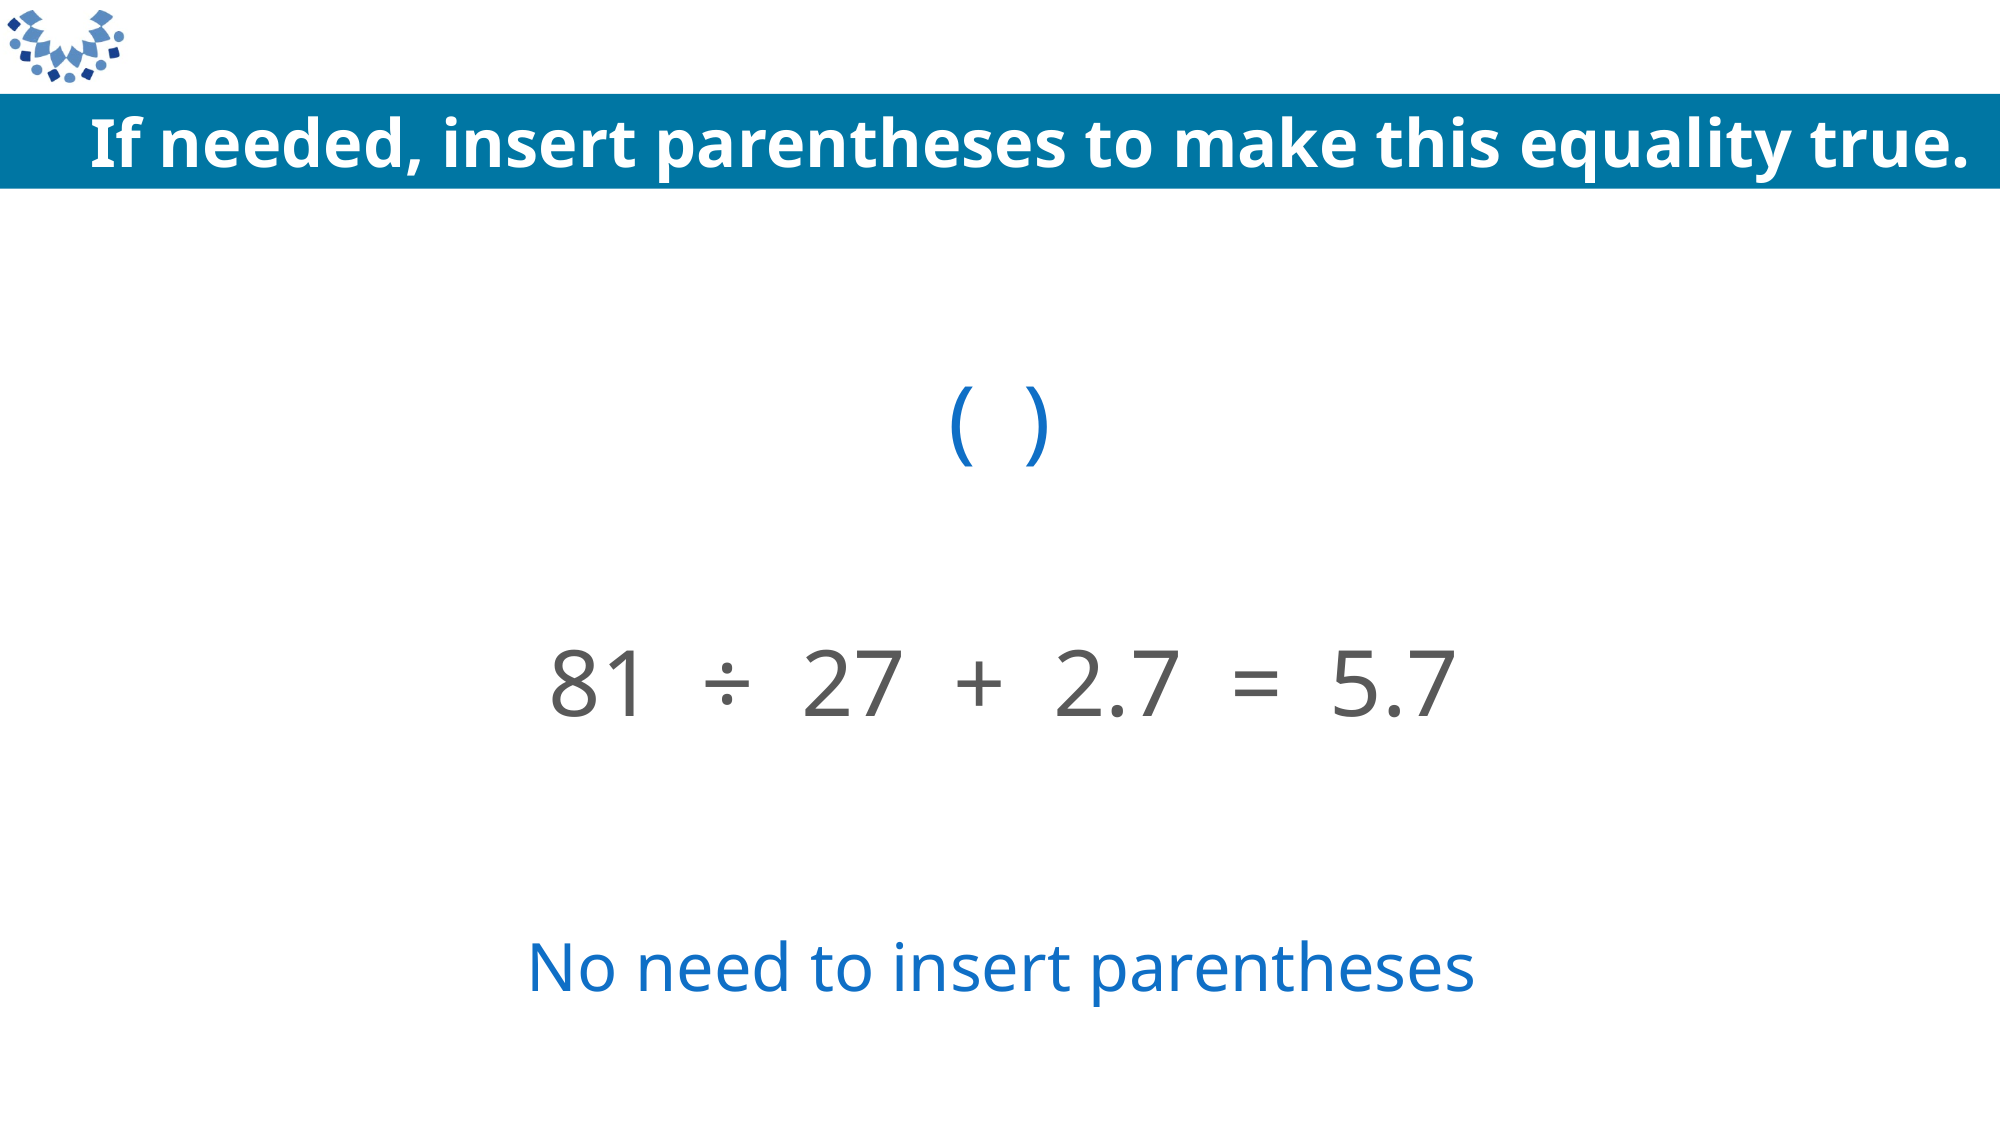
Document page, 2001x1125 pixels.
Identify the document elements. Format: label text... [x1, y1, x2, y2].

text_box No need to insert parentheses [2, 917, 2000, 1012]
text_box ( ) [933, 353, 1067, 479]
picture [0, 10, 129, 87]
text_box If needed, insert parentheses to make this equality true. [0, 93, 2000, 189]
text_box 81 ÷ 27 + 2.7 = 5.7 [449, 562, 1550, 743]
